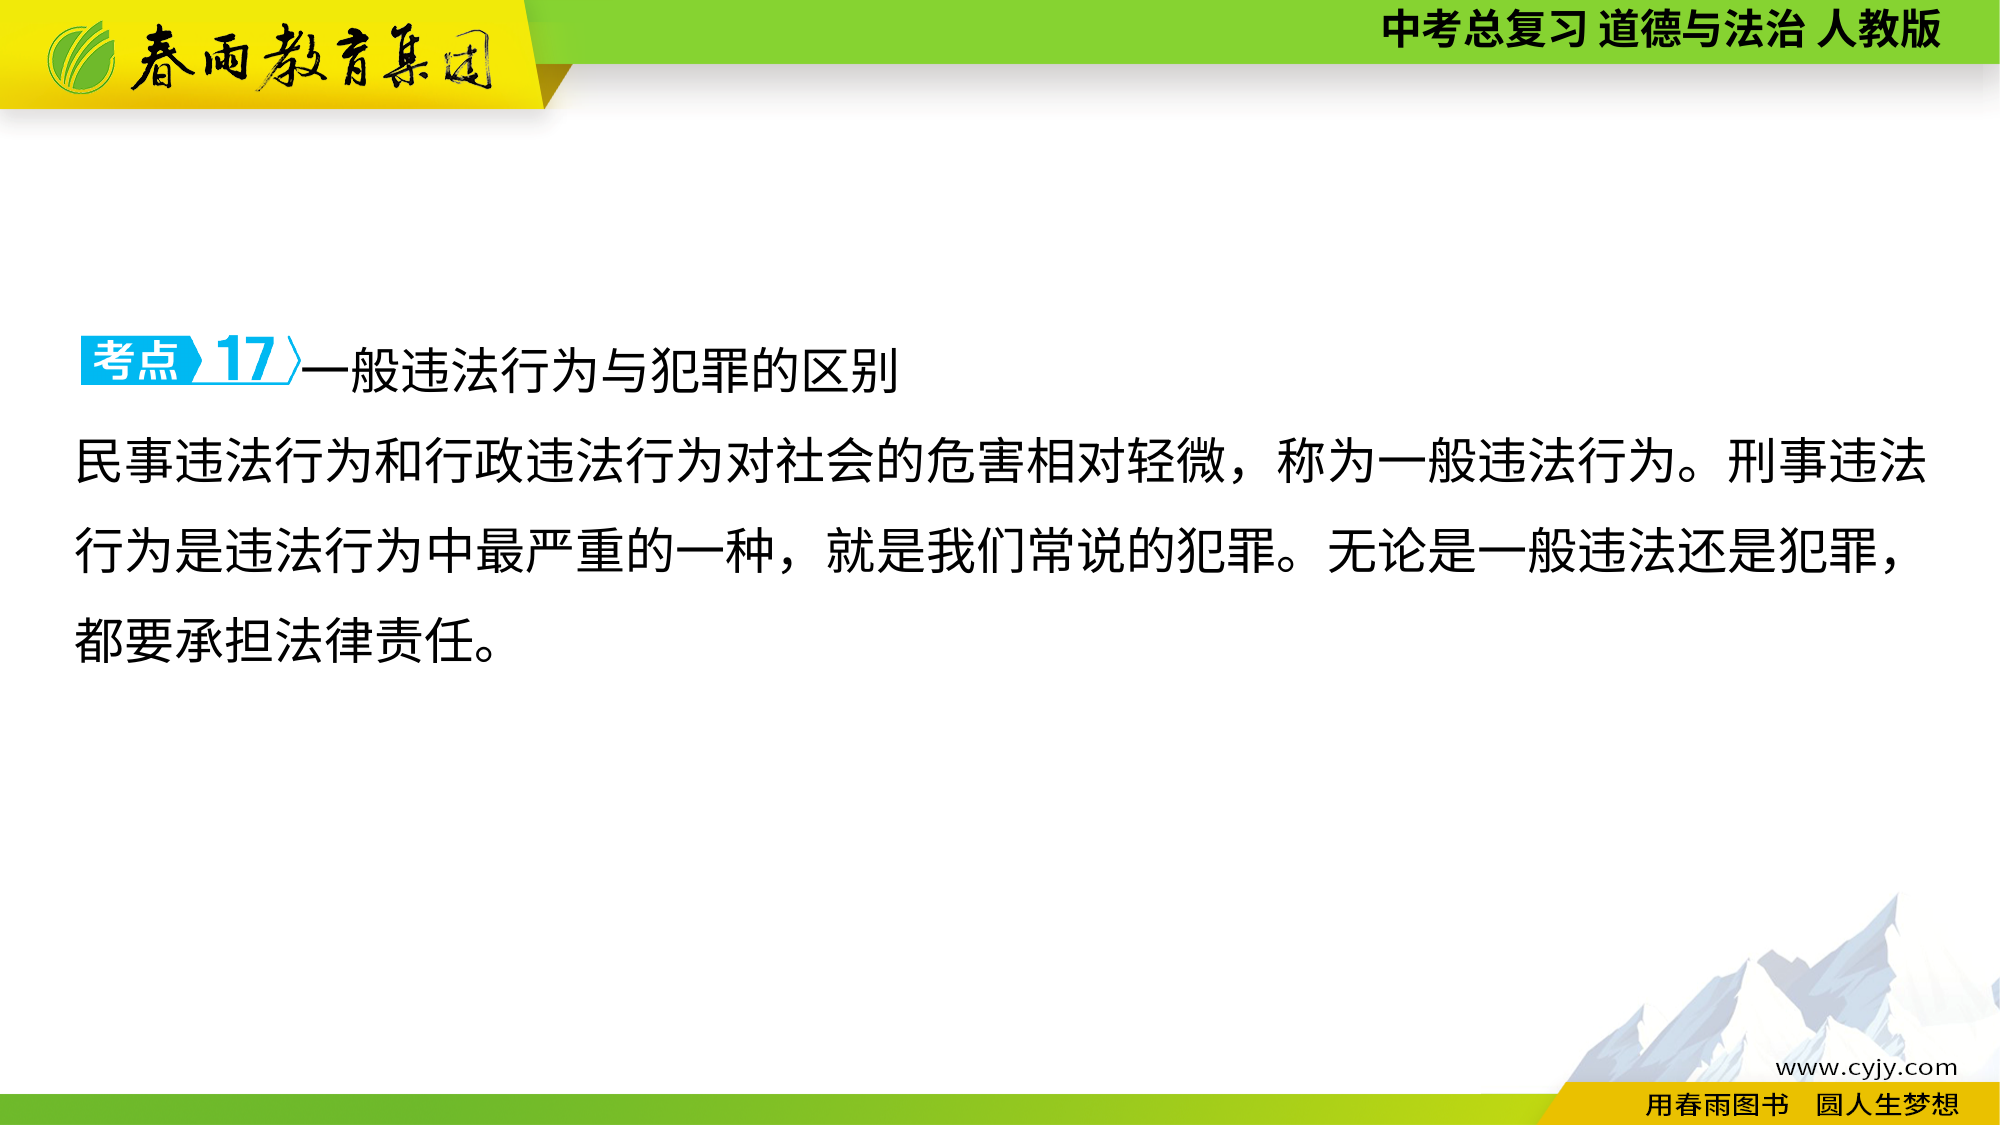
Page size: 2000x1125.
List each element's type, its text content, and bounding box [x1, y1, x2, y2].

picture [0, 0, 2000, 1125]
list 一般违法行为与犯罪的区别 民事违法行为和行政违法行为对社会的危害相对轻微，称为一般违法行为。刑事违法行为是违法行为中最严重的一种，就是我们常说的犯罪。无论是一般违法还是犯罪，都要承担法律责任。 [59, 301, 1944, 669]
